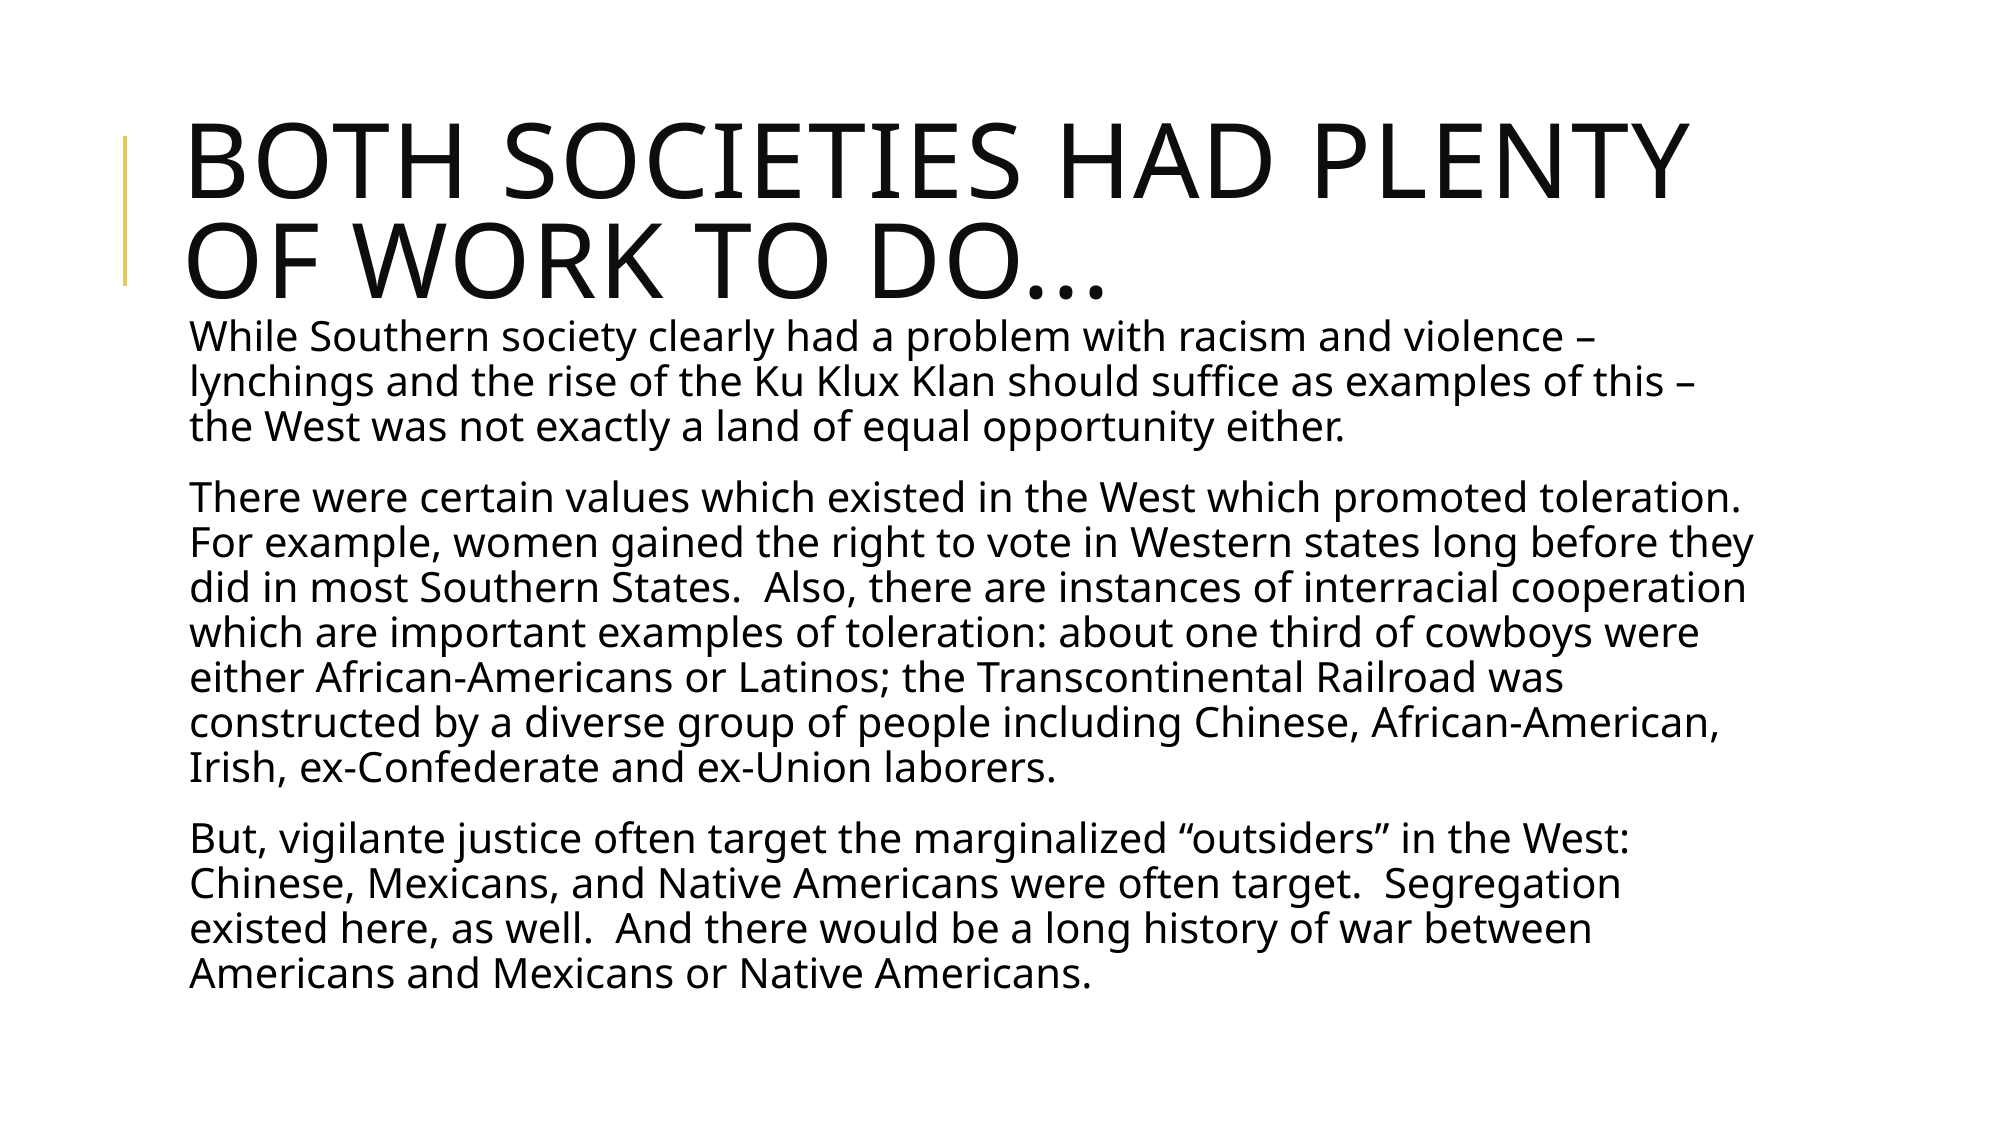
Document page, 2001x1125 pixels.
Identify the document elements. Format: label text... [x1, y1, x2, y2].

list While Southern society clearly had a problem with racism and violence – lynchings and the rise of the Ku Klux Klan should suffice as examples of this – the West was not exactly a land of equal opportunity either. There were certain values which existed in the West which promoted toleration. For example, women gained the right to vote in Western states long before they did in most Southern States. Also, there are instances of interracial cooperation which are important examples of toleration: about one third of cowboys were either African-Americans or Latinos; the Transcontinental Railroad was constructed by a diverse group of people including Chinese, African-American, Irish, ex-Confederate and ex-Union laborers. But, vigilante justice often target the marginalized “outsiders” in the West: Chinese, Mexicans, and Native Americans were often target. Segregation existed here, as well. And there would be a long history of war between Americans and Mexicans or Native Americans. [168, 308, 1763, 1035]
title Both societies had plenty of work to do... [168, 96, 1763, 308]
